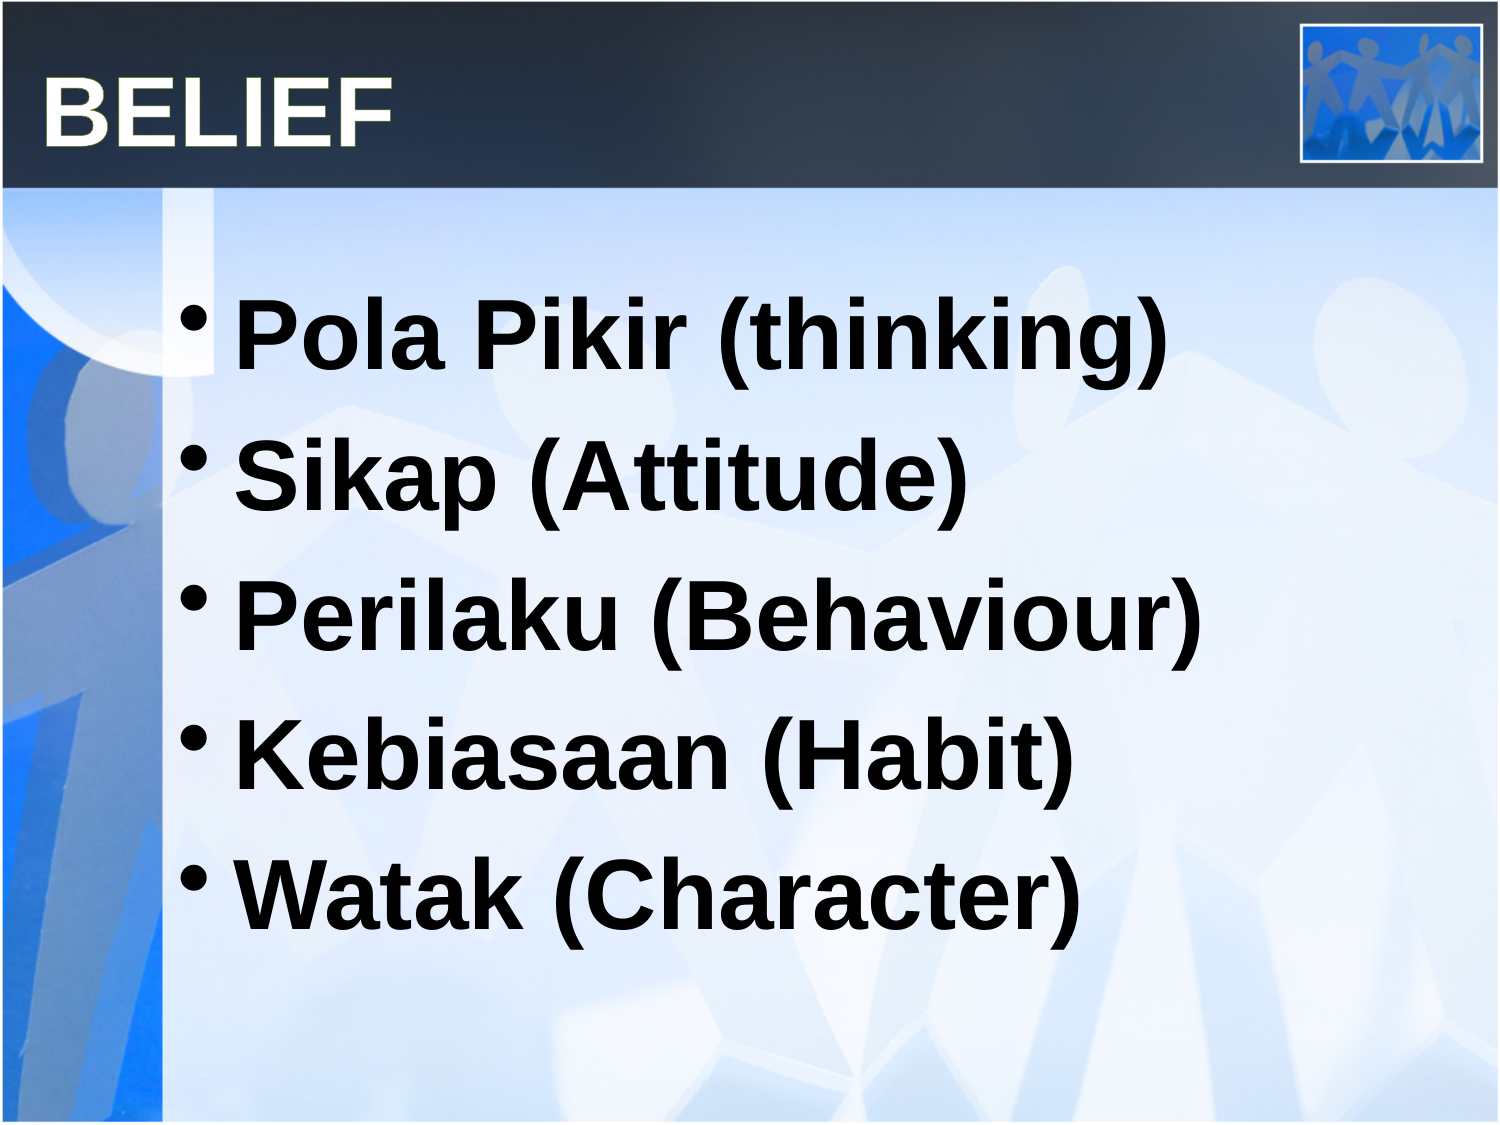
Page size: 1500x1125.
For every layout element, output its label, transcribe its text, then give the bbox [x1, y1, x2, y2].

picture [0, 0, 1500, 1125]
list Pola Pikir (thinking) Sikap (Attitude) Perilaku (Behaviour) Kebiasaan (Habit) Watak (Character) [162, 262, 1476, 1055]
title BELIEF [24, 37, 1476, 176]
